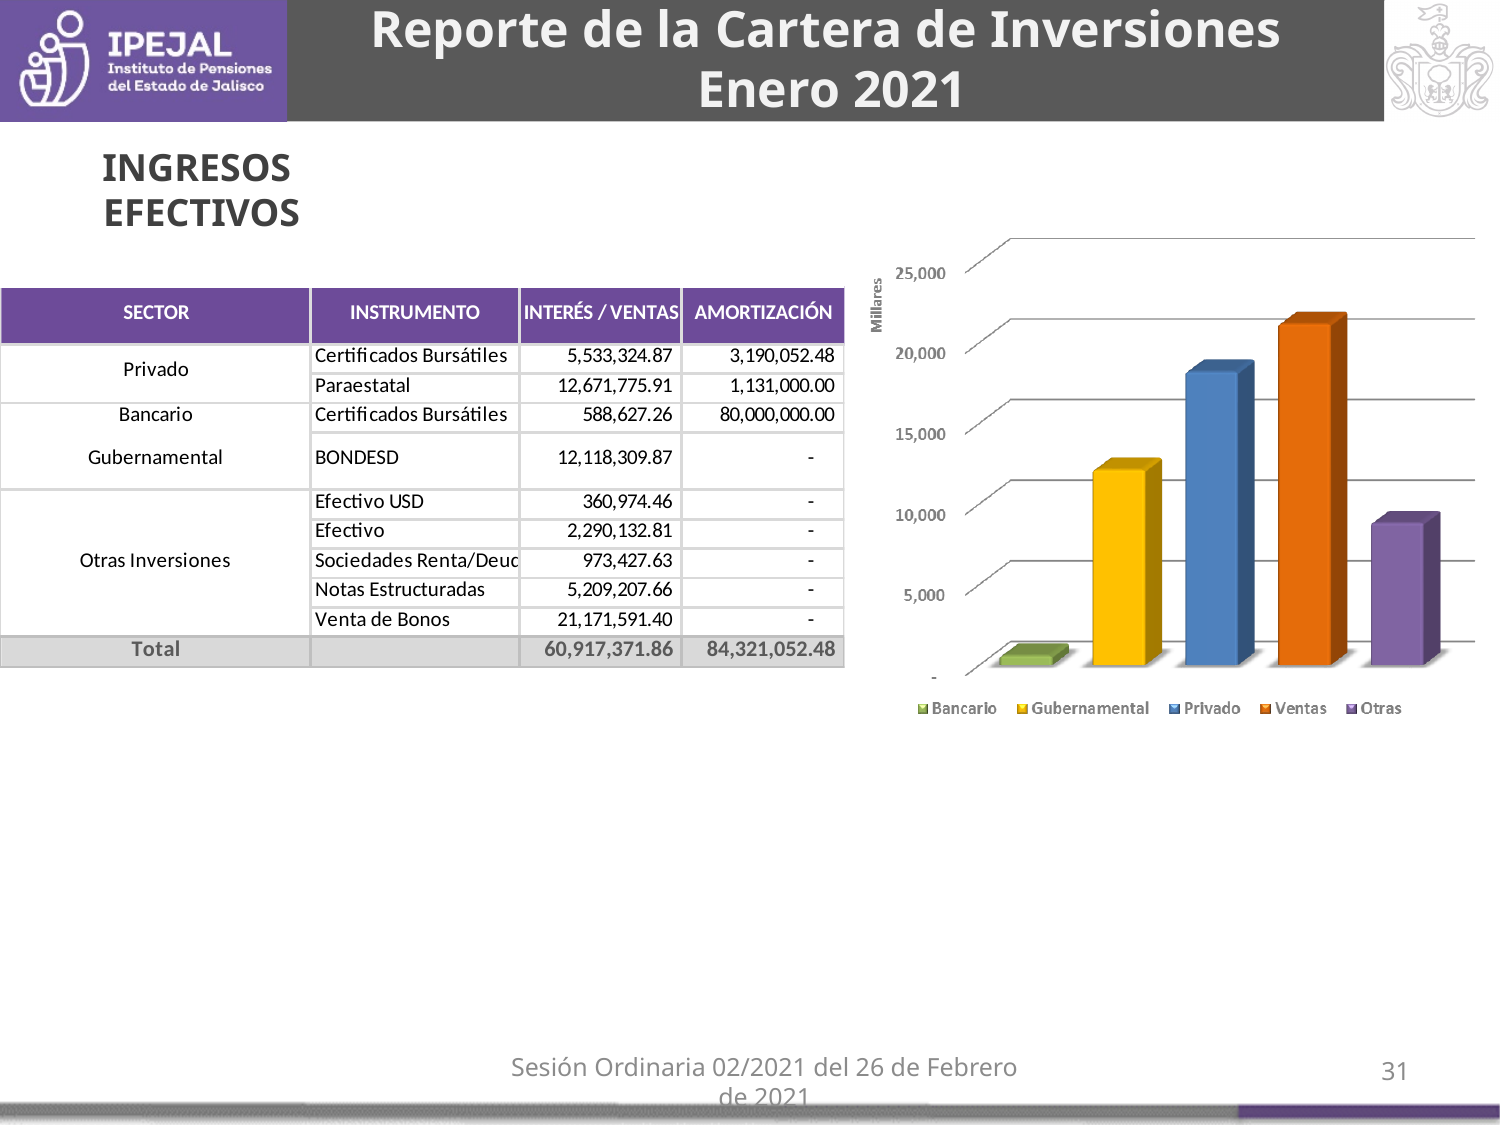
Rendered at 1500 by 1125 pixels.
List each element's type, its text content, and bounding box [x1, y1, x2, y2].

picture [0, 0, 277, 122]
text_box INGRESOS EFECTIVOS [0, 136, 404, 241]
slide_number 30 [1074, 1042, 1425, 1103]
text_box Sesión Ordinaria 02/2021 del 26 de Febrero de 2021 [483, 1051, 1046, 1112]
picture [0, 220, 1500, 735]
text_box Reporte de la Cartera de Inversiones Enero 2021 [277, 0, 1387, 139]
picture [0, 1096, 1500, 1125]
